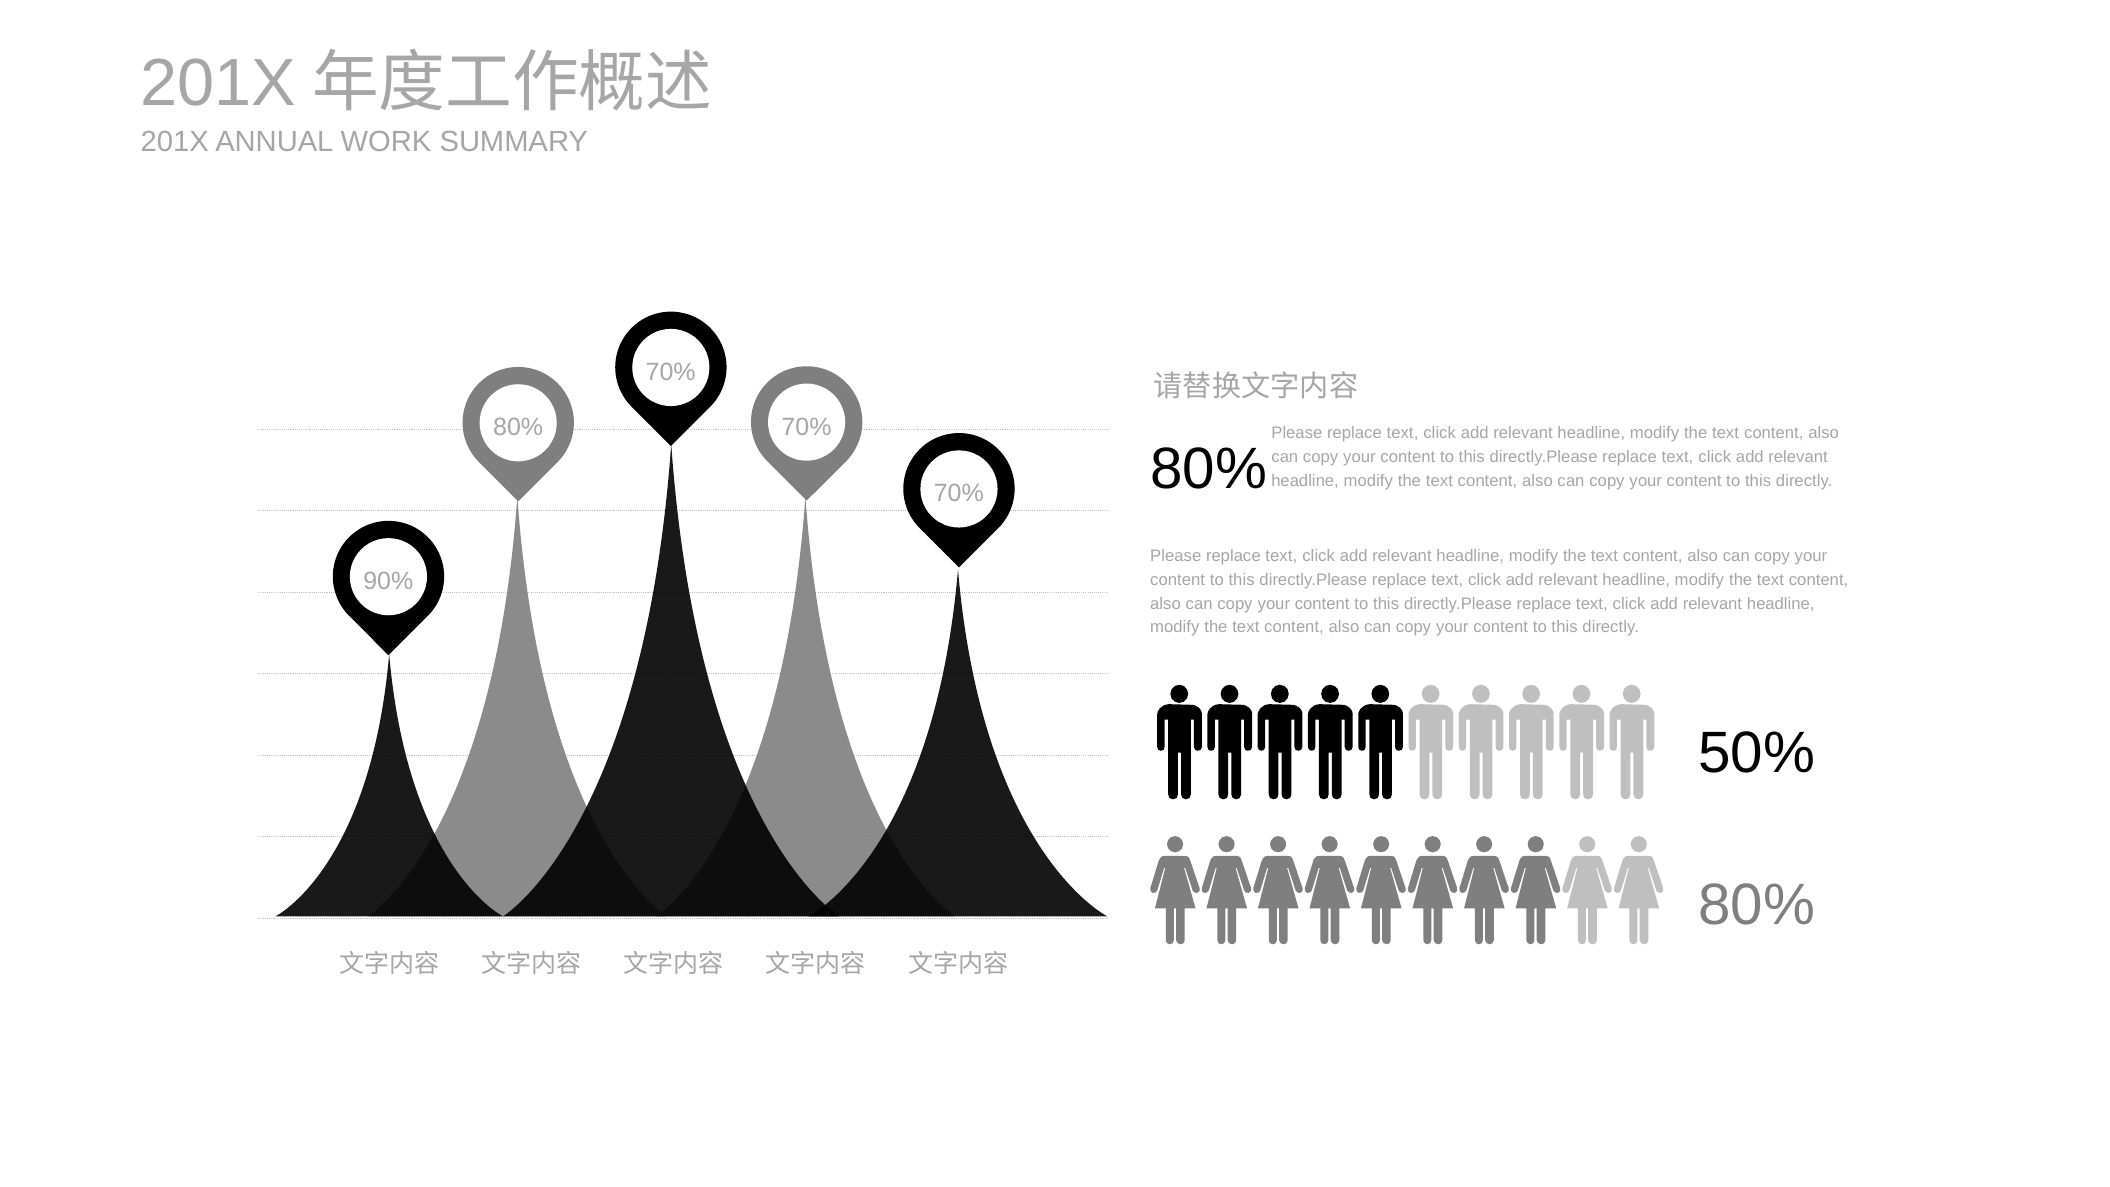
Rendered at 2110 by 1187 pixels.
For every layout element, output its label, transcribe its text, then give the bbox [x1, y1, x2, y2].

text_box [615, 311, 727, 423]
text_box 文字内容 [765, 941, 866, 978]
text_box 文字内容 [339, 941, 440, 978]
text_box 文字内容 [481, 941, 582, 978]
text_box 80% [1150, 416, 1268, 501]
text_box 201X年度工作概述 [140, 38, 789, 119]
text_box Please replace text, click add relevant headline, modify the text content, also can copy your content to this directly.Please replace text, click add relevant headline, modify the text content, also can copy your content to this directly. [1271, 417, 1850, 490]
text_box 80% [1698, 852, 1816, 937]
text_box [903, 433, 1015, 545]
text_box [332, 520, 445, 633]
text_box 50% [1698, 700, 1816, 785]
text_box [258, 429, 1108, 919]
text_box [750, 366, 863, 478]
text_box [1157, 684, 1655, 800]
text_box 文字内容 [623, 941, 724, 978]
text_box 201X ANNUAL WORK SUMMARY [140, 122, 602, 158]
text_box 文字内容 [907, 941, 1009, 978]
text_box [462, 366, 574, 479]
text_box Please replace text, click add relevant headline, modify the text content, also can copy your content to this directly.Please replace text, click add relevant headline, modify the text content, also can copy your content to this directly.Please replace text, click add relevant headline, modify the text content, also can copy your content to this directly. [1150, 540, 1850, 637]
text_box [1149, 836, 1664, 945]
text_box 请替换文字内容 [1153, 360, 1463, 403]
